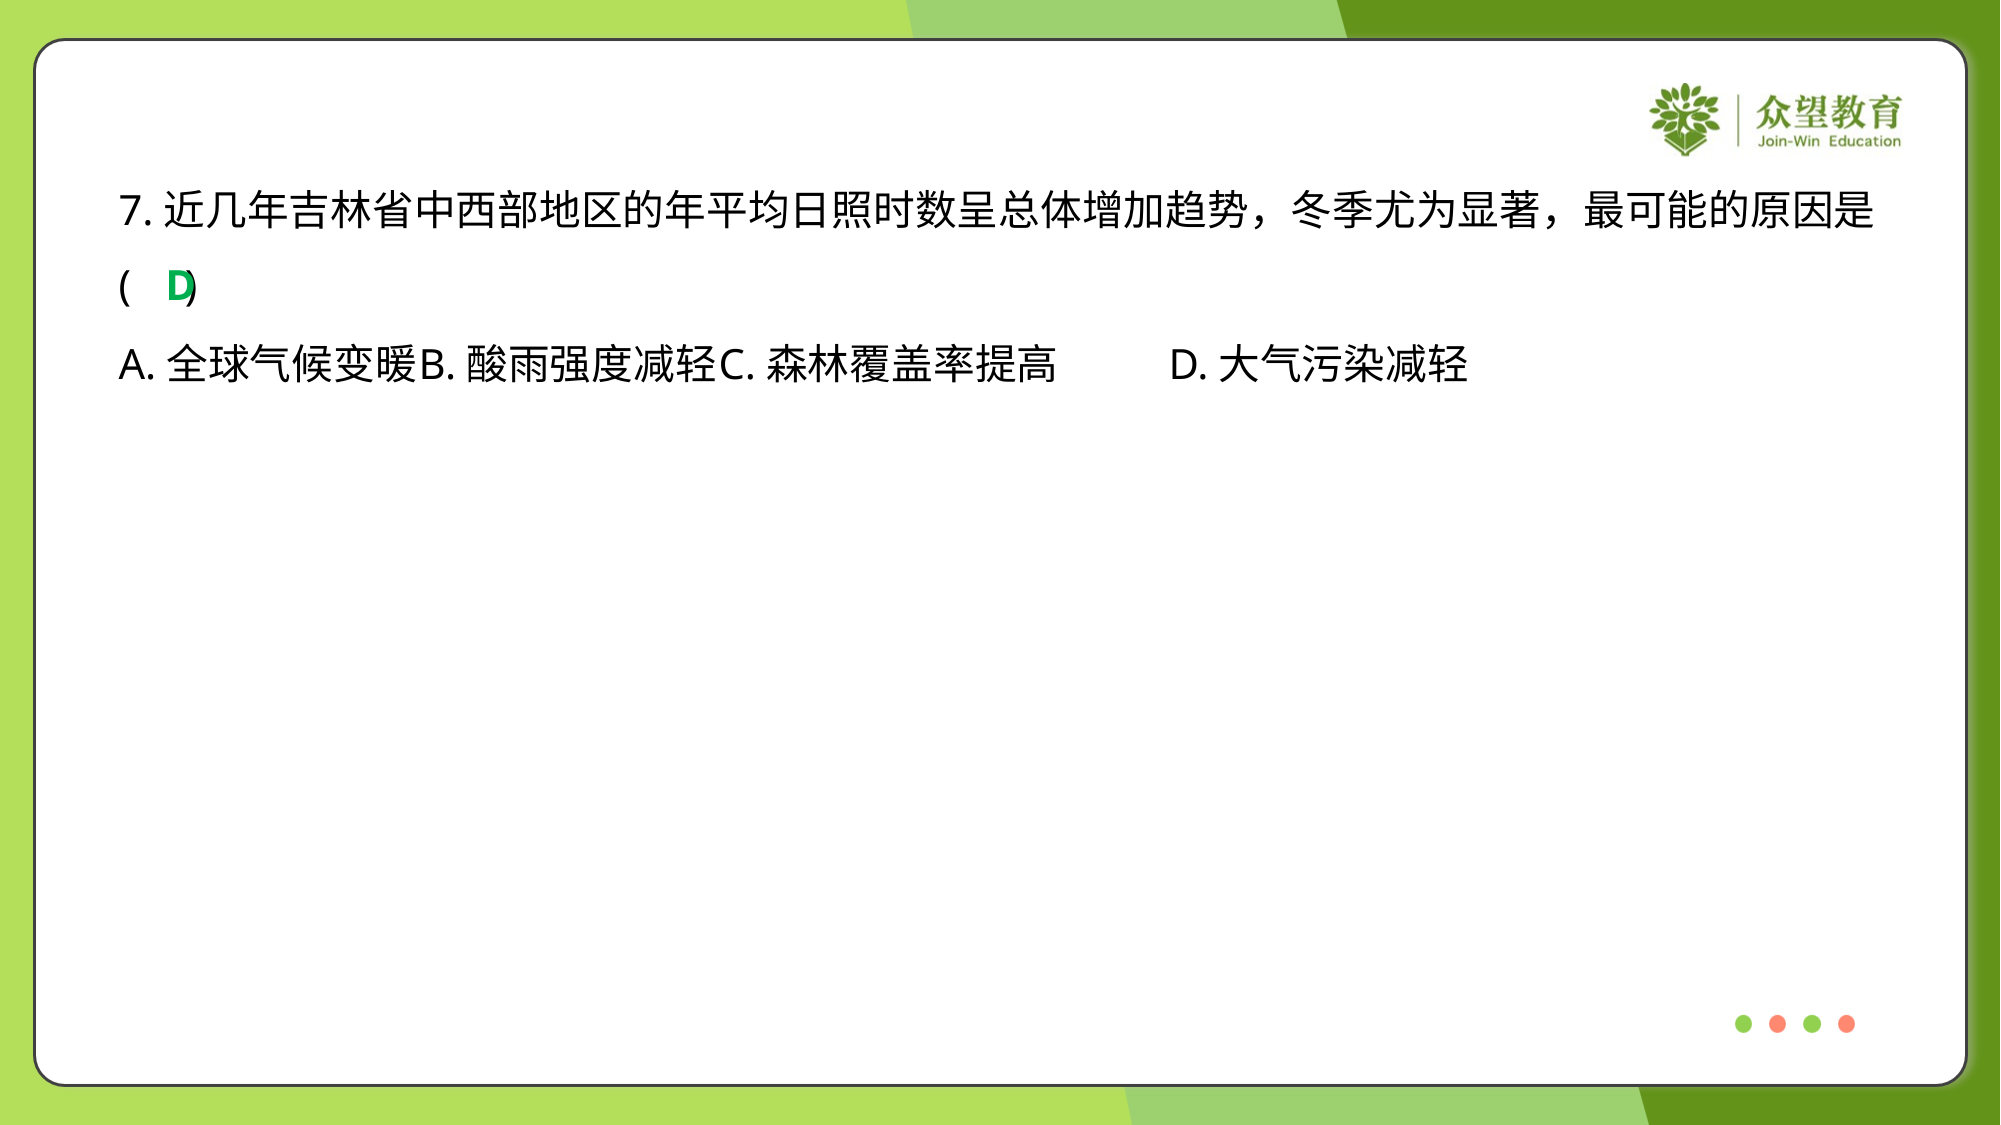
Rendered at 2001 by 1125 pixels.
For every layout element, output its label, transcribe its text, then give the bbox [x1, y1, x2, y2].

text_box 7.近几年吉林省中西部地区的年平均日照时数呈总体增加趋势，冬季尤为显著，最可能的原因是 ( ) [118, 158, 1883, 309]
text_box A.全球气候变暖 B.酸雨强度减轻 C.森林覆盖率提高 D.大气污染减轻 [118, 316, 1883, 388]
picture [0, 0, 2000, 1125]
text_box D [149, 233, 213, 309]
